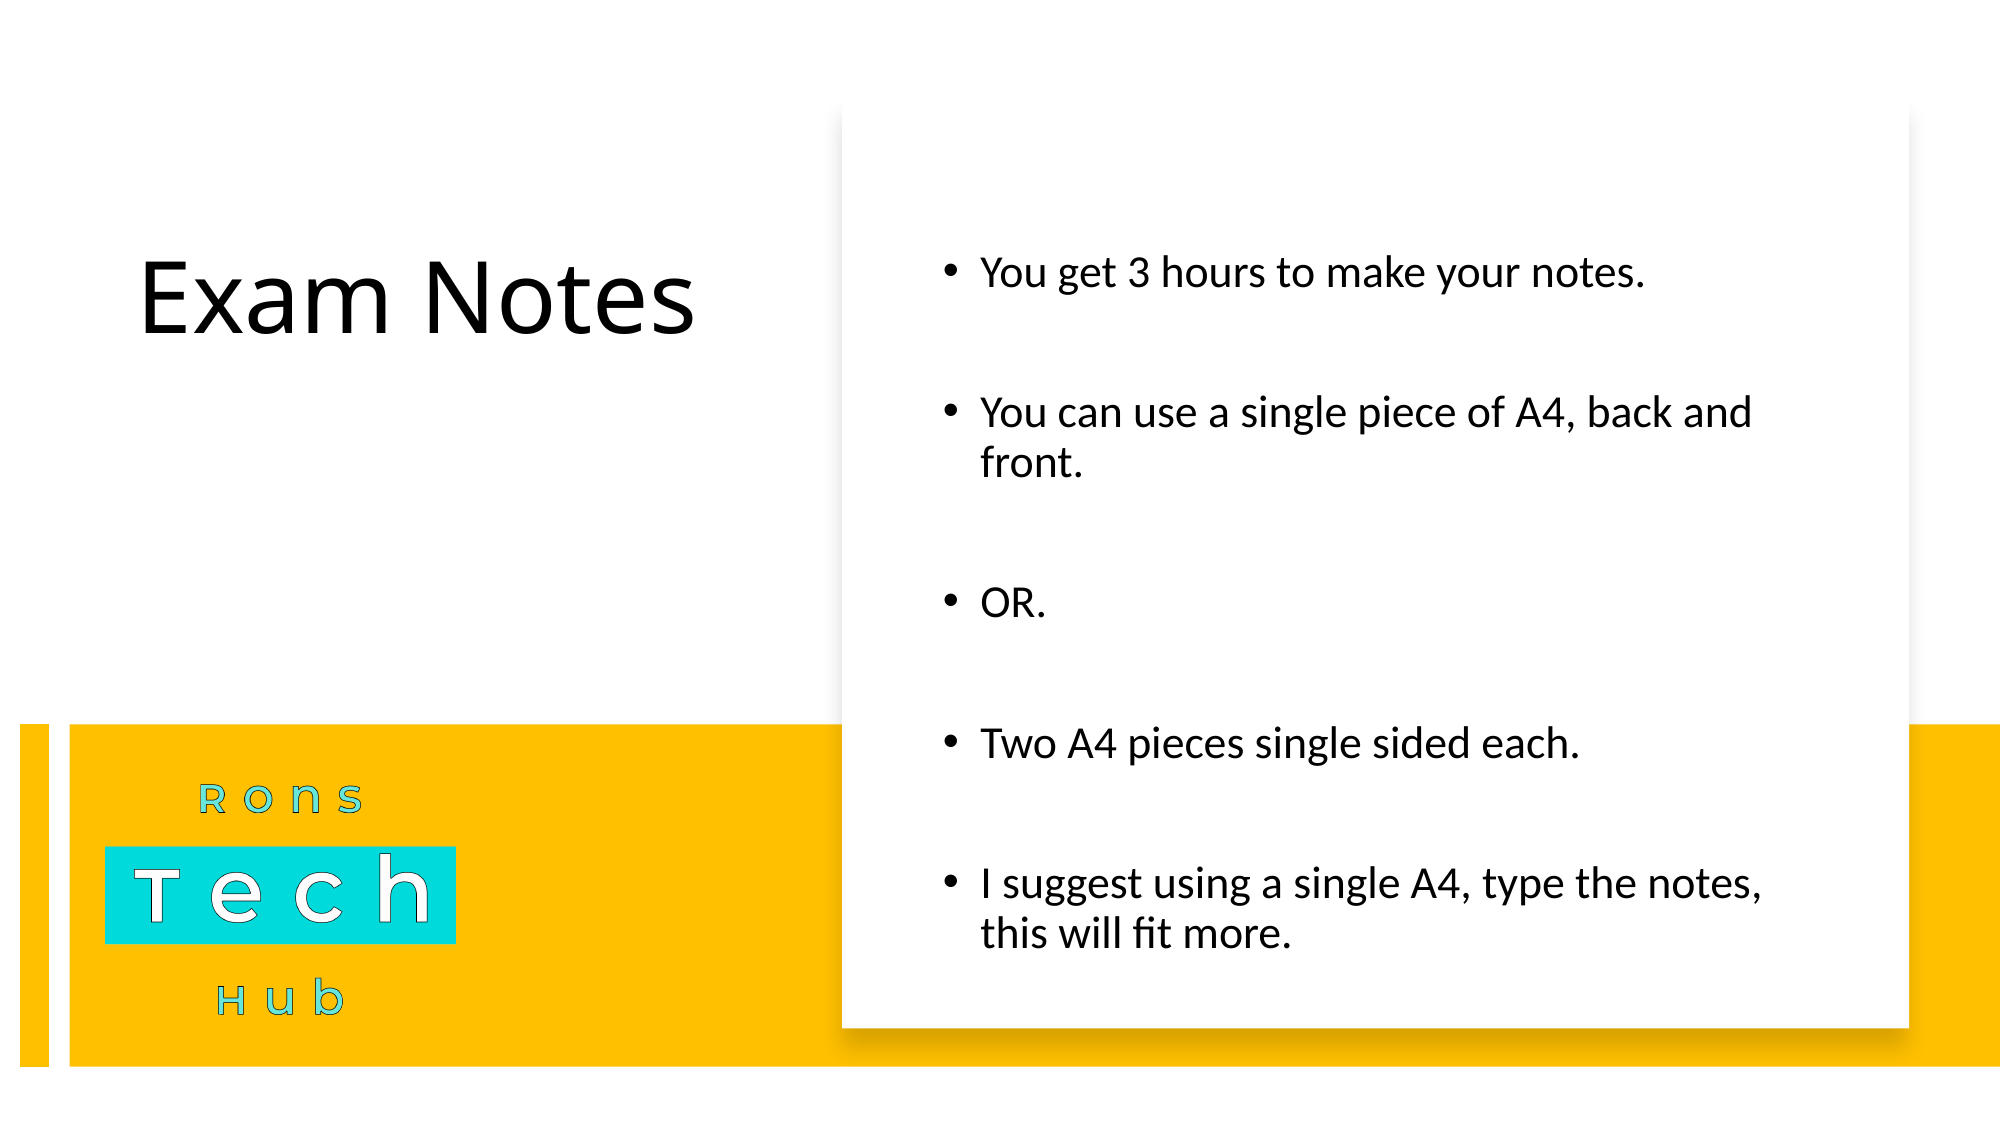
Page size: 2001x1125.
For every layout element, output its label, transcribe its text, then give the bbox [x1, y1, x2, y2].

list You get 3 hours to make your notes. You can use a single piece of A4, back and front. OR. Two A4 pieces single sided each. I suggest using a single A4, type the notes, this will fit more. [927, 239, 1838, 724]
title Exam Notes [105, 239, 729, 682]
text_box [34, 724, 105, 1067]
text_box [0, 0, 2000, 1125]
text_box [456, 724, 2000, 1067]
text_box [841, 95, 1910, 724]
picture [105, 716, 456, 1074]
